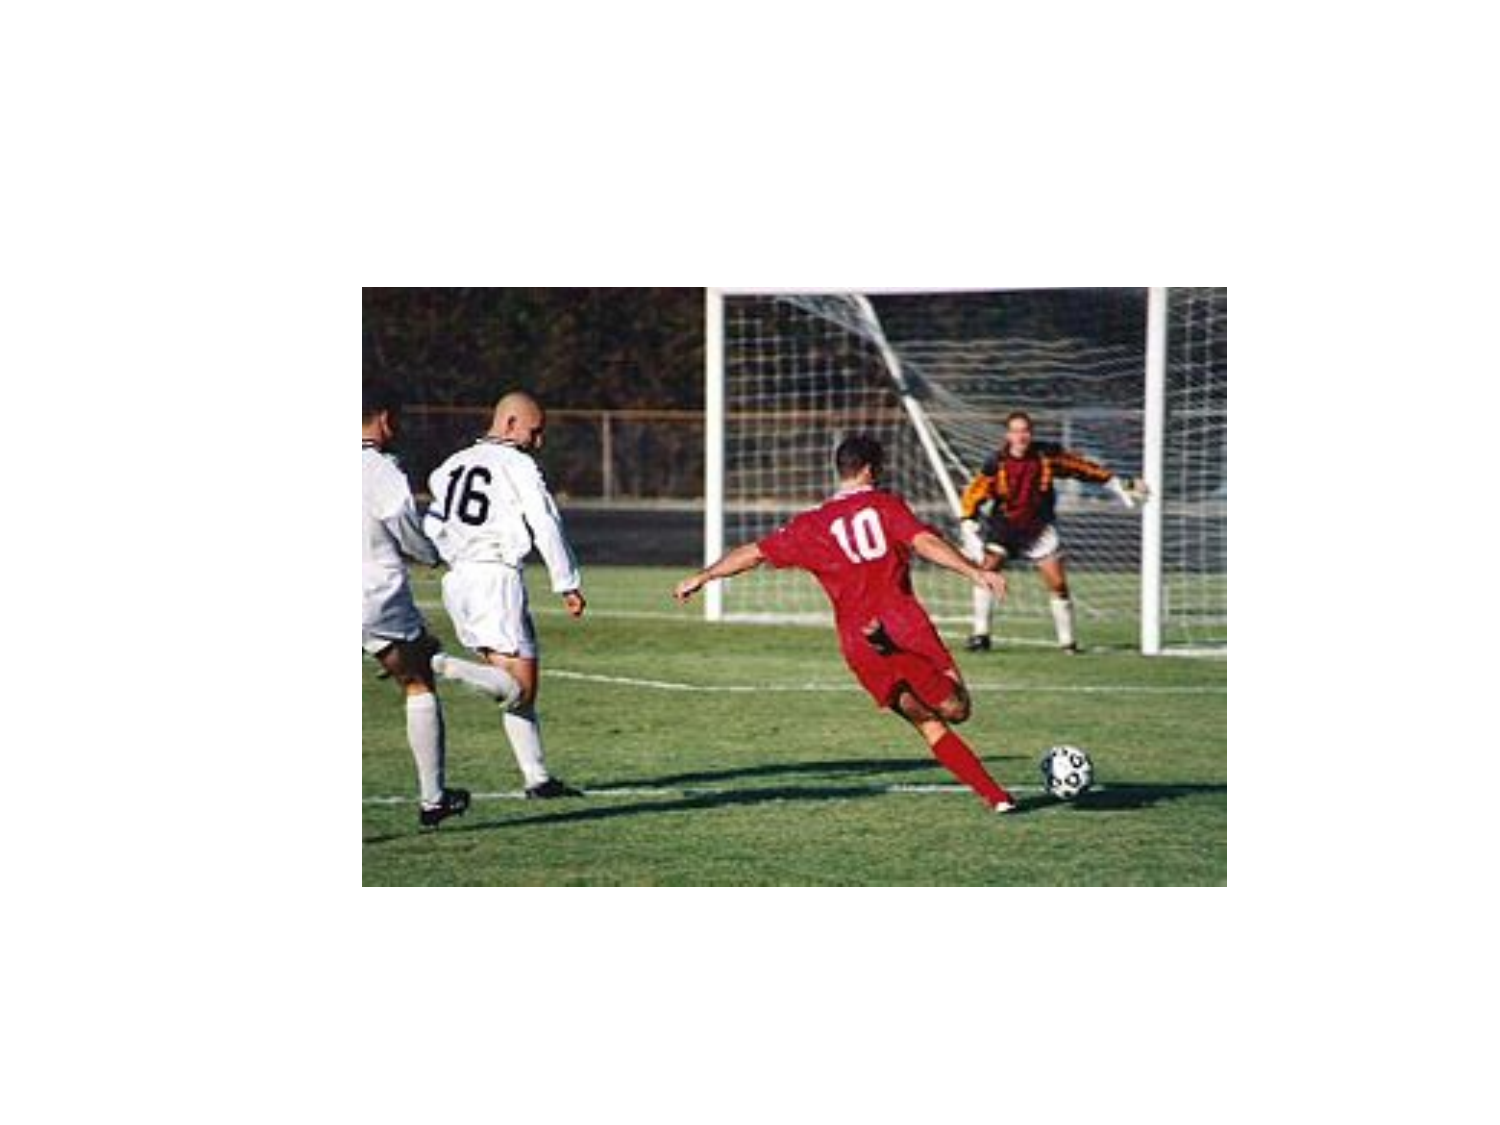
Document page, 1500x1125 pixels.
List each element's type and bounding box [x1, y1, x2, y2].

list [362, 287, 1227, 887]
